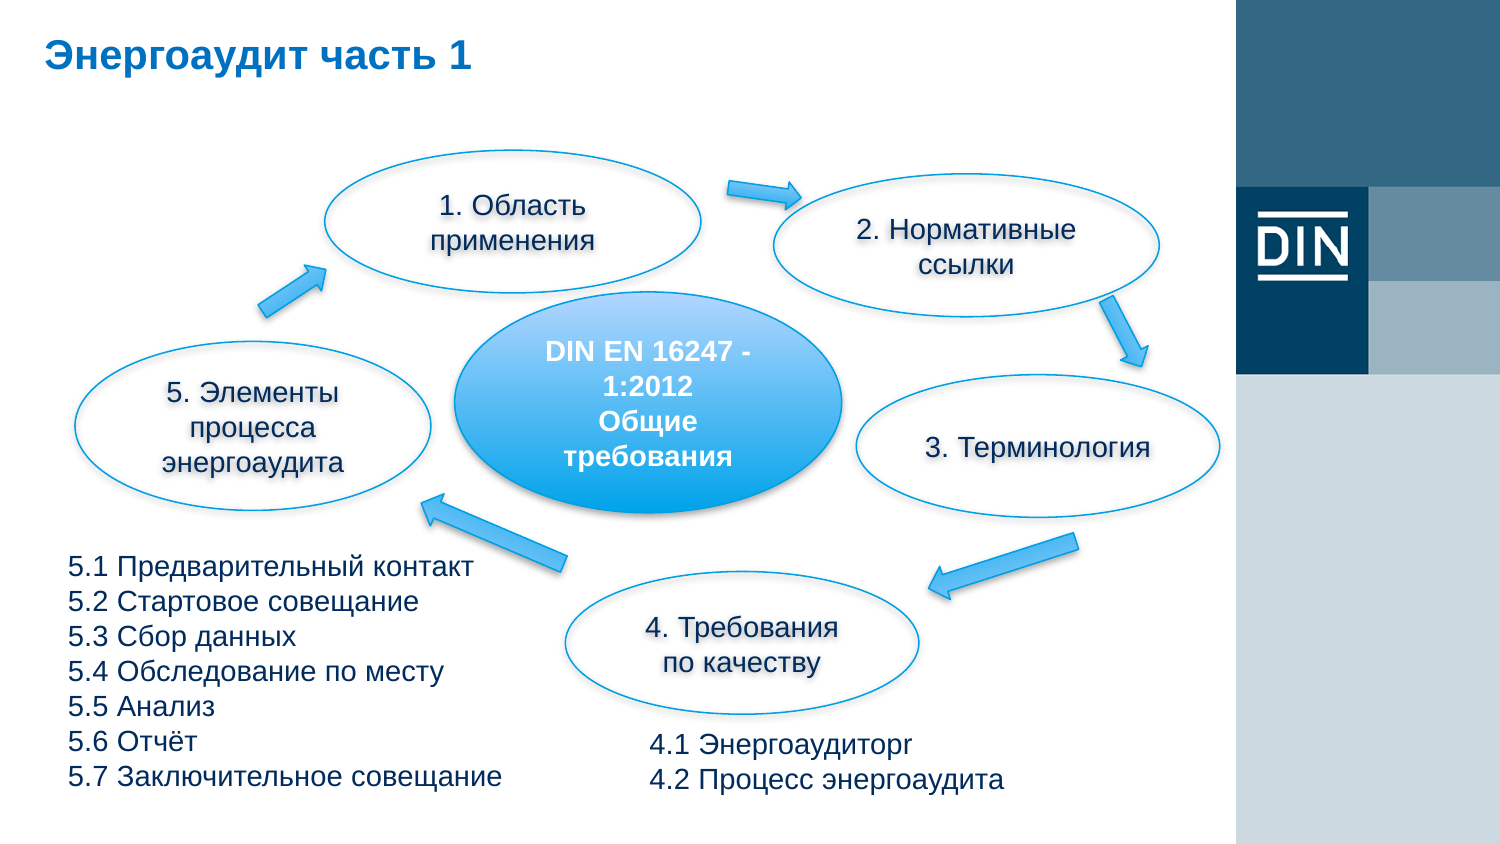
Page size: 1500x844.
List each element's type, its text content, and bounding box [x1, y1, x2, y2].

text_box 4. Требования по качеству [564, 570, 920, 715]
text_box 3. Терминология [855, 373, 1221, 519]
text_box 4.1 Энергоаудиторr 4.2 Процесс энергоаудита [634, 718, 1028, 803]
text_box 1. Область применения [323, 149, 702, 294]
text_box 5. Элементы процесса энергоаудита [74, 340, 432, 512]
text_box [257, 264, 327, 319]
text_box 2. Нормативные ссылки [772, 173, 1161, 318]
text_box 5.1 Предварительный контакт 5.2 Стартовое совещание 5.3 Сбор данных 5.4 Обследование по месту 5.5 Анализ 5.6 Отчёт 5.7 Заключительное совещание [53, 539, 537, 800]
title Энергоаудит часть 1 [29, 19, 1380, 137]
picture [1236, 0, 1500, 844]
text_box [726, 179, 802, 211]
text_box [927, 531, 1080, 601]
text_box [1098, 294, 1149, 368]
text_box DIN EN 16247 - 1:2012 Общие требования [453, 291, 843, 514]
text_box [420, 493, 568, 573]
